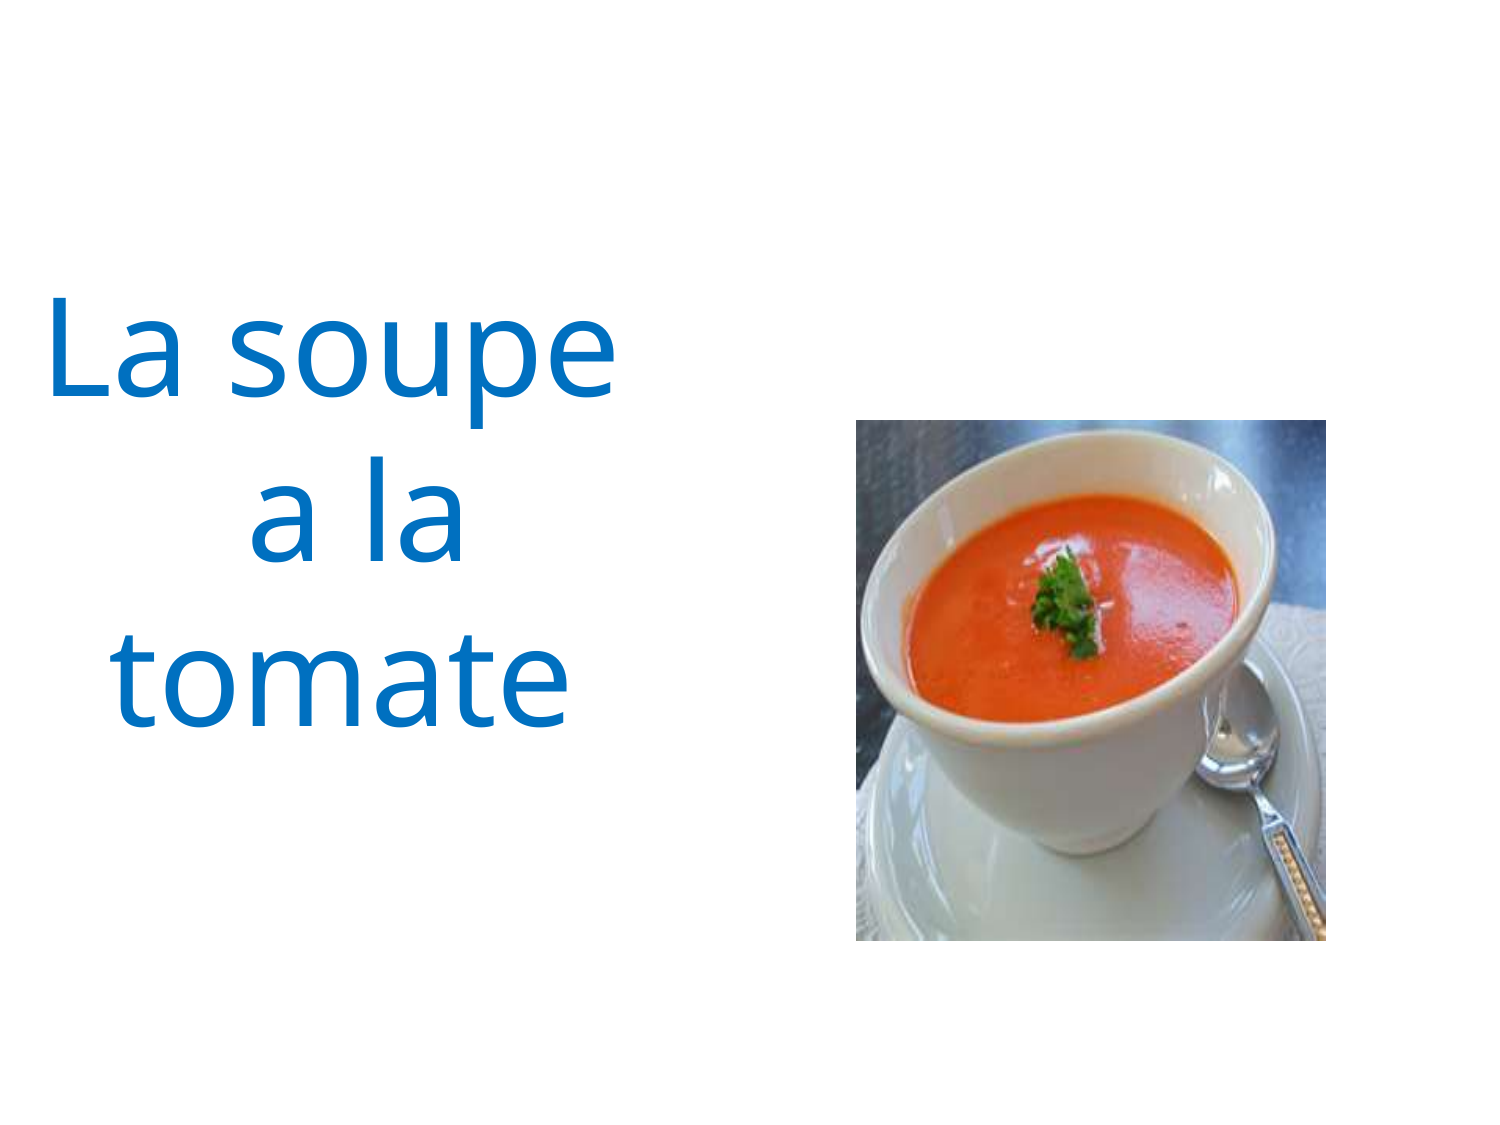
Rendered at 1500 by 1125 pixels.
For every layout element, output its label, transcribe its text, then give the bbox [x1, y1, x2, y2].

list La soupe a la tomate [0, 251, 663, 357]
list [855, 420, 1326, 941]
